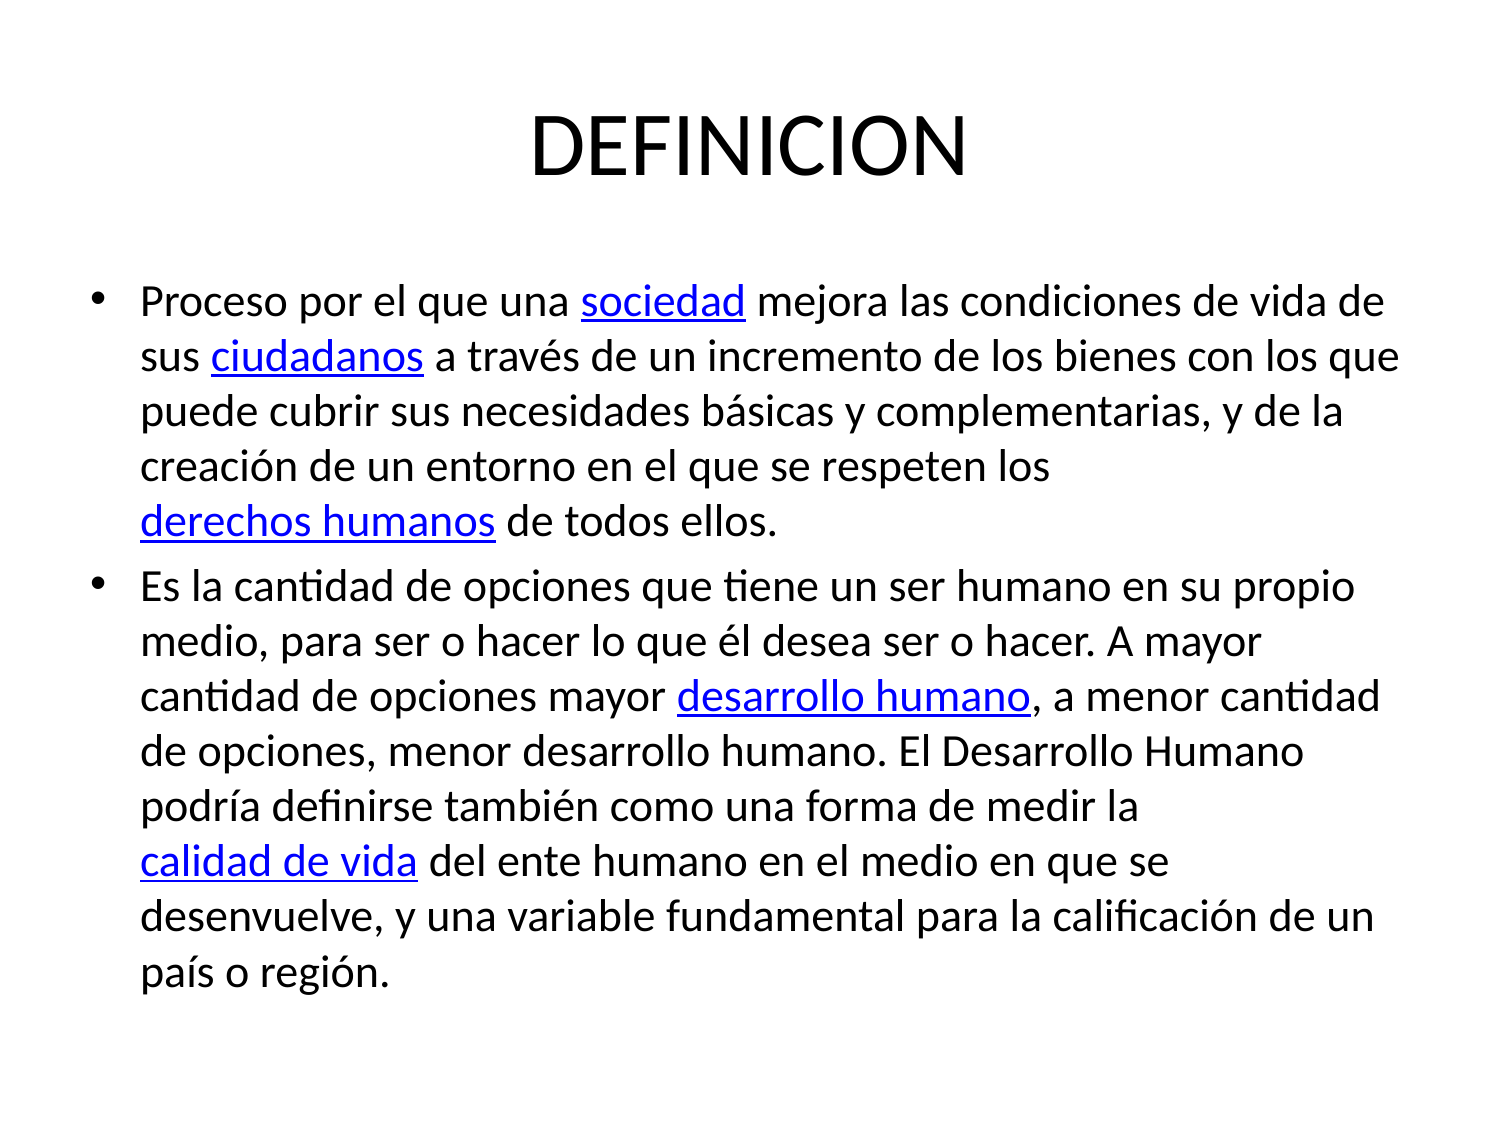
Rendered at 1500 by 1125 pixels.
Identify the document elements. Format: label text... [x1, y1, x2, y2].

title DEFINICION [75, 45, 1425, 233]
list Proceso por el que una sociedad mejora las condiciones de vida de sus ciudadanos a través de un incremento de los bienes con los que puede cubrir sus necesidades básicas y complementarias, y de la creación de un entorno en el que se respeten los derechos humanos de todos ellos. Es la cantidad de opciones que tiene un ser humano en su propio medio, para ser o hacer lo que él desea ser o hacer. A mayor cantidad de opciones mayor desarrollo humano, a menor cantidad de opciones, menor desarrollo humano. El Desarrollo Humano podría definirse también como una forma de medir la calidad de vida del ente humano en el medio en que se desenvuelve, y una variable fundamental para la calificación de un país o región. [75, 262, 1425, 1005]
